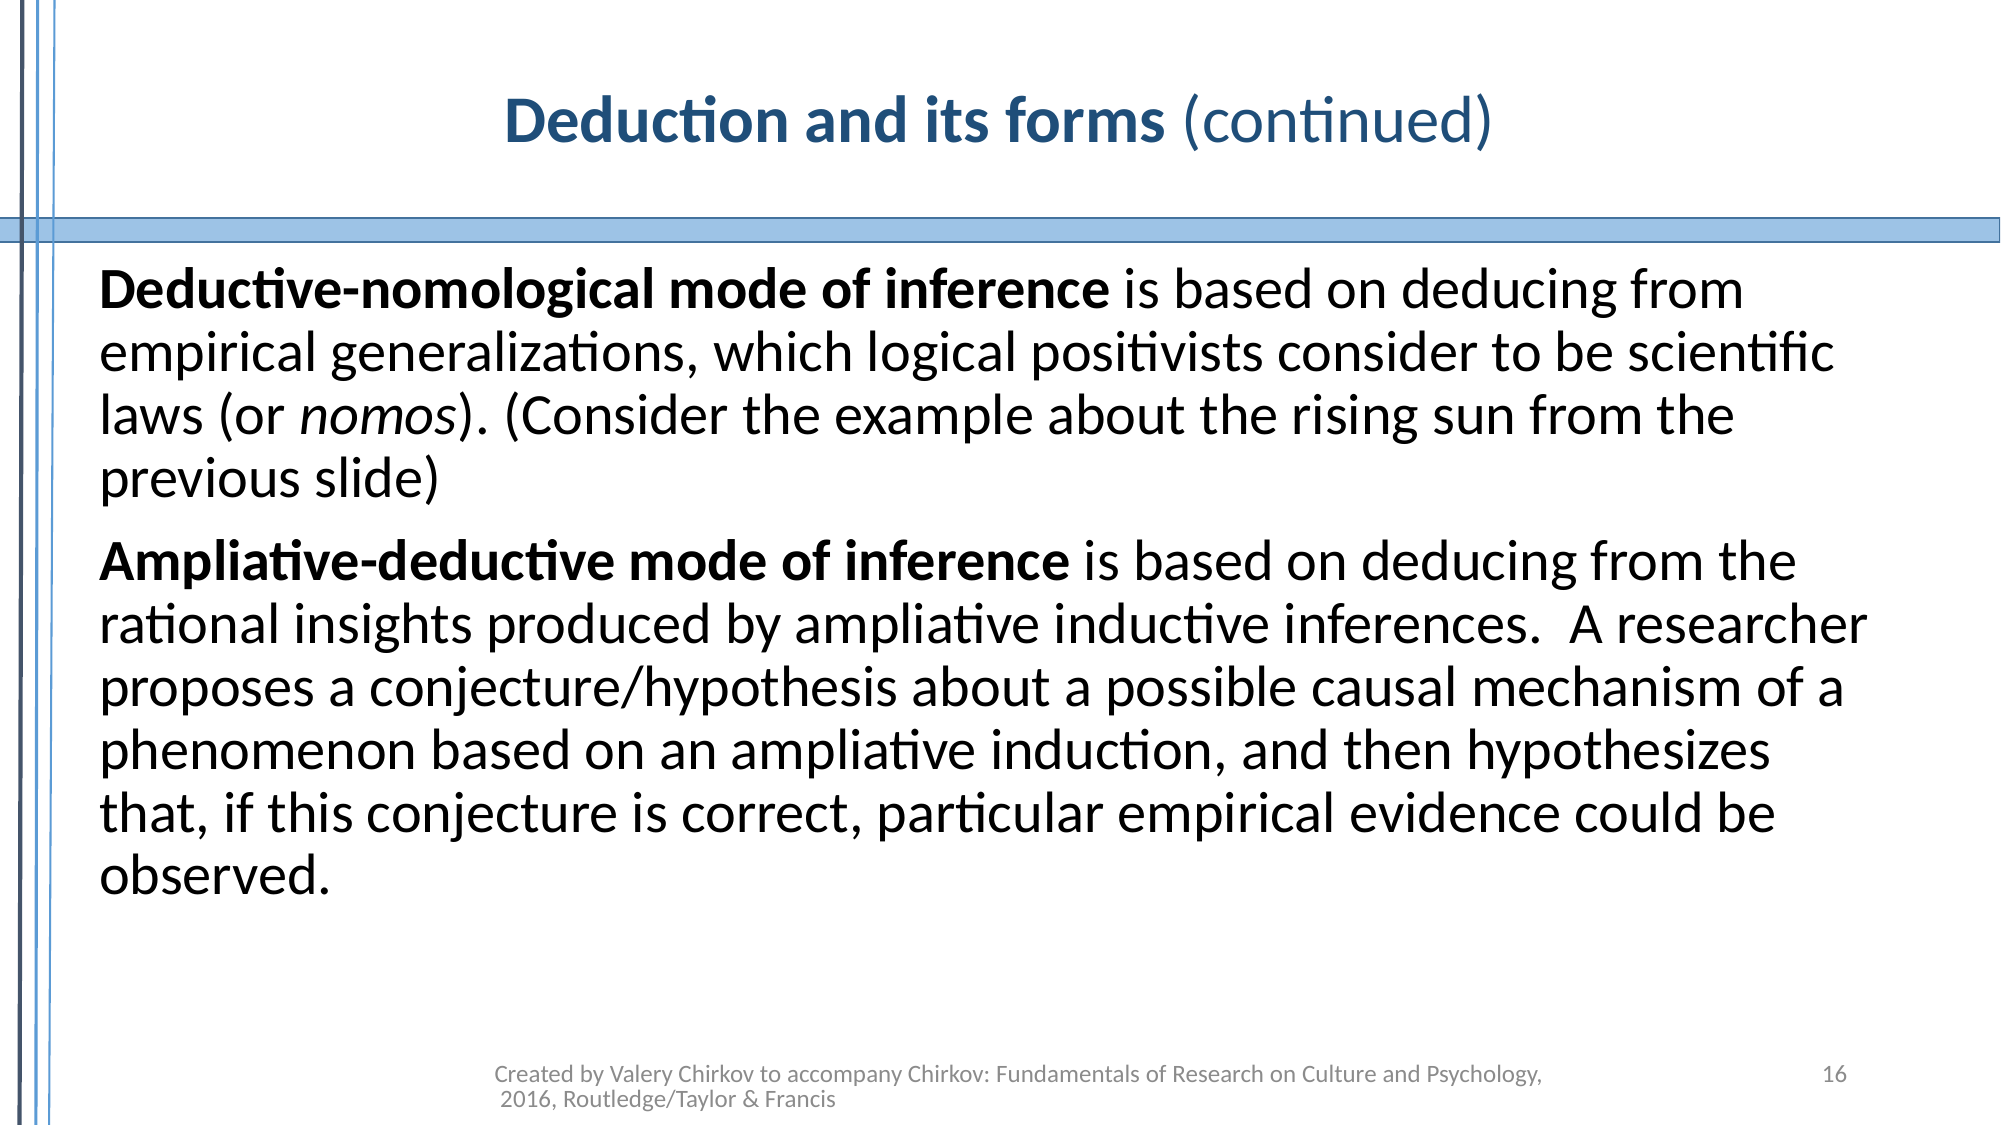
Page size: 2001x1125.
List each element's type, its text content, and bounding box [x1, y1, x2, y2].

list Deductive-nomological mode of inference is based on deducing from empirical generalizations, which logical positivists consider to be scientific laws (or nomos). (Consider the example about the rising sun from the previous slide) Ampliative-deductive mode of inference is based on deducing from the rational insights produced by ampliative inductive inferences. A researcher proposes a conjecture/hypothesis about a possible causal mechanism of a phenomenon based on an ampliative induction, and then hypothesizes that, if this conjecture is correct, particular empirical evidence could be observed. [84, 250, 1906, 1014]
footer Created by Valery Chirkov to accompany Chirkov: Fundamentals of Research on Culture and Psychology, 2016, Routledge/Taylor & Francis [479, 1042, 1562, 1103]
title Deduction and its forms (continued) [137, 59, 1863, 182]
slide_number 16 [1755, 1042, 1863, 1103]
